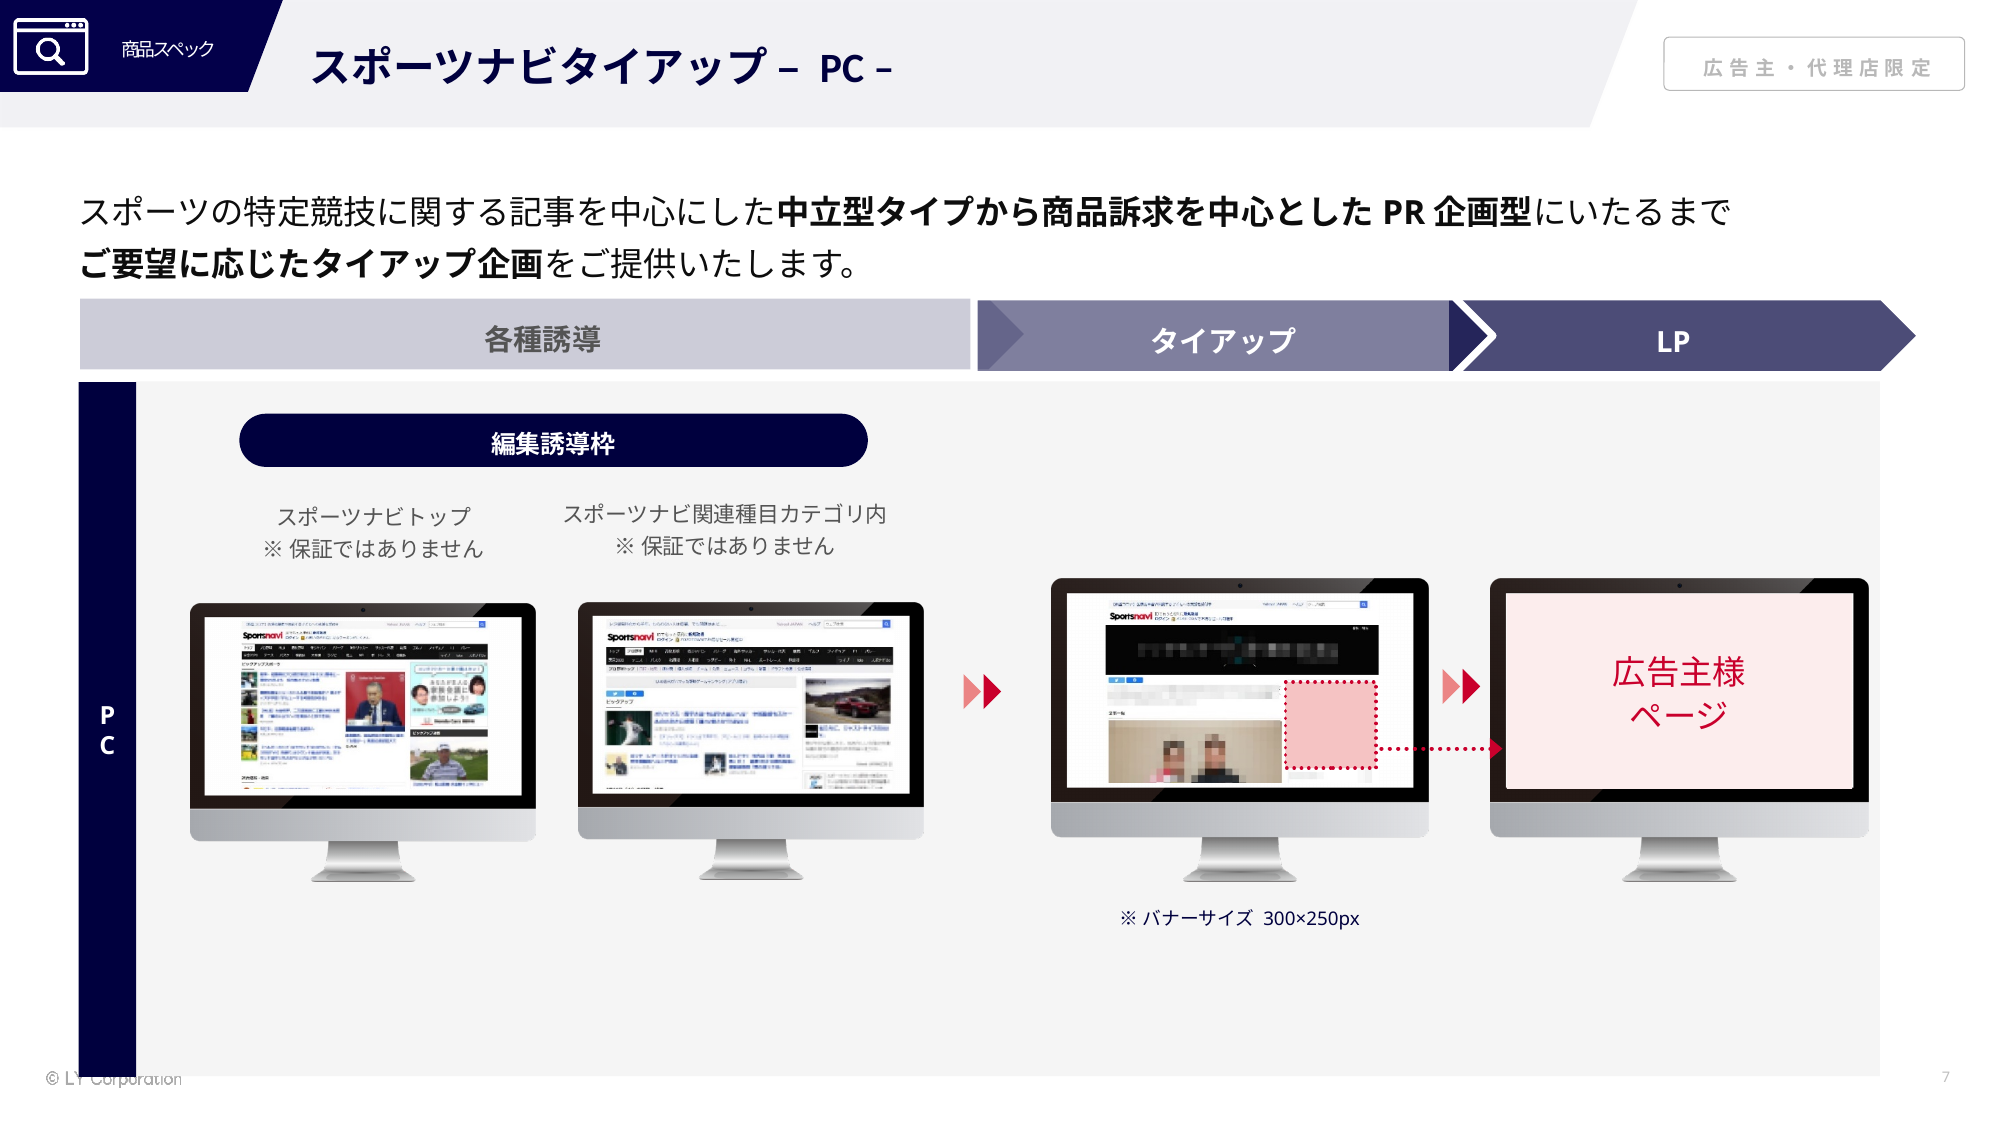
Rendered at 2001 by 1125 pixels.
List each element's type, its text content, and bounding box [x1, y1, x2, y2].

text_box ※バナーサイズ 300×250px [1119, 906, 1360, 930]
text_box タイアップ [974, 296, 1493, 375]
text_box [1430, 673, 1475, 699]
text_box スポーツナビトップ ※保証ではありません [262, 498, 485, 562]
picture [578, 602, 924, 881]
text_box 編集誘導枠 [239, 413, 868, 467]
text_box スポーツの特定競技に関する記事を中心にした中立型タイプから商品訴求を中心としたPR企画型にいたるまで ご要望に応じたタイアップ企画をご提供いたします。 [78, 179, 1880, 284]
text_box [951, 679, 996, 704]
text_box スポーツナビ関連種目カテゴリ内 ※保証ではありません [562, 495, 889, 559]
text_box [135, 381, 1880, 1077]
picture [190, 603, 536, 882]
text_box LP [1455, 296, 1922, 375]
text_box 各種誘導 [76, 295, 992, 373]
text_box PC [78, 382, 137, 1077]
picture [1051, 577, 1429, 882]
list スポーツナビタイアップ – PC – [309, 41, 1645, 97]
picture [46, 1071, 181, 1088]
picture [9, 5, 92, 87]
picture [1490, 577, 1869, 882]
list 商品スペック [97, 13, 240, 81]
